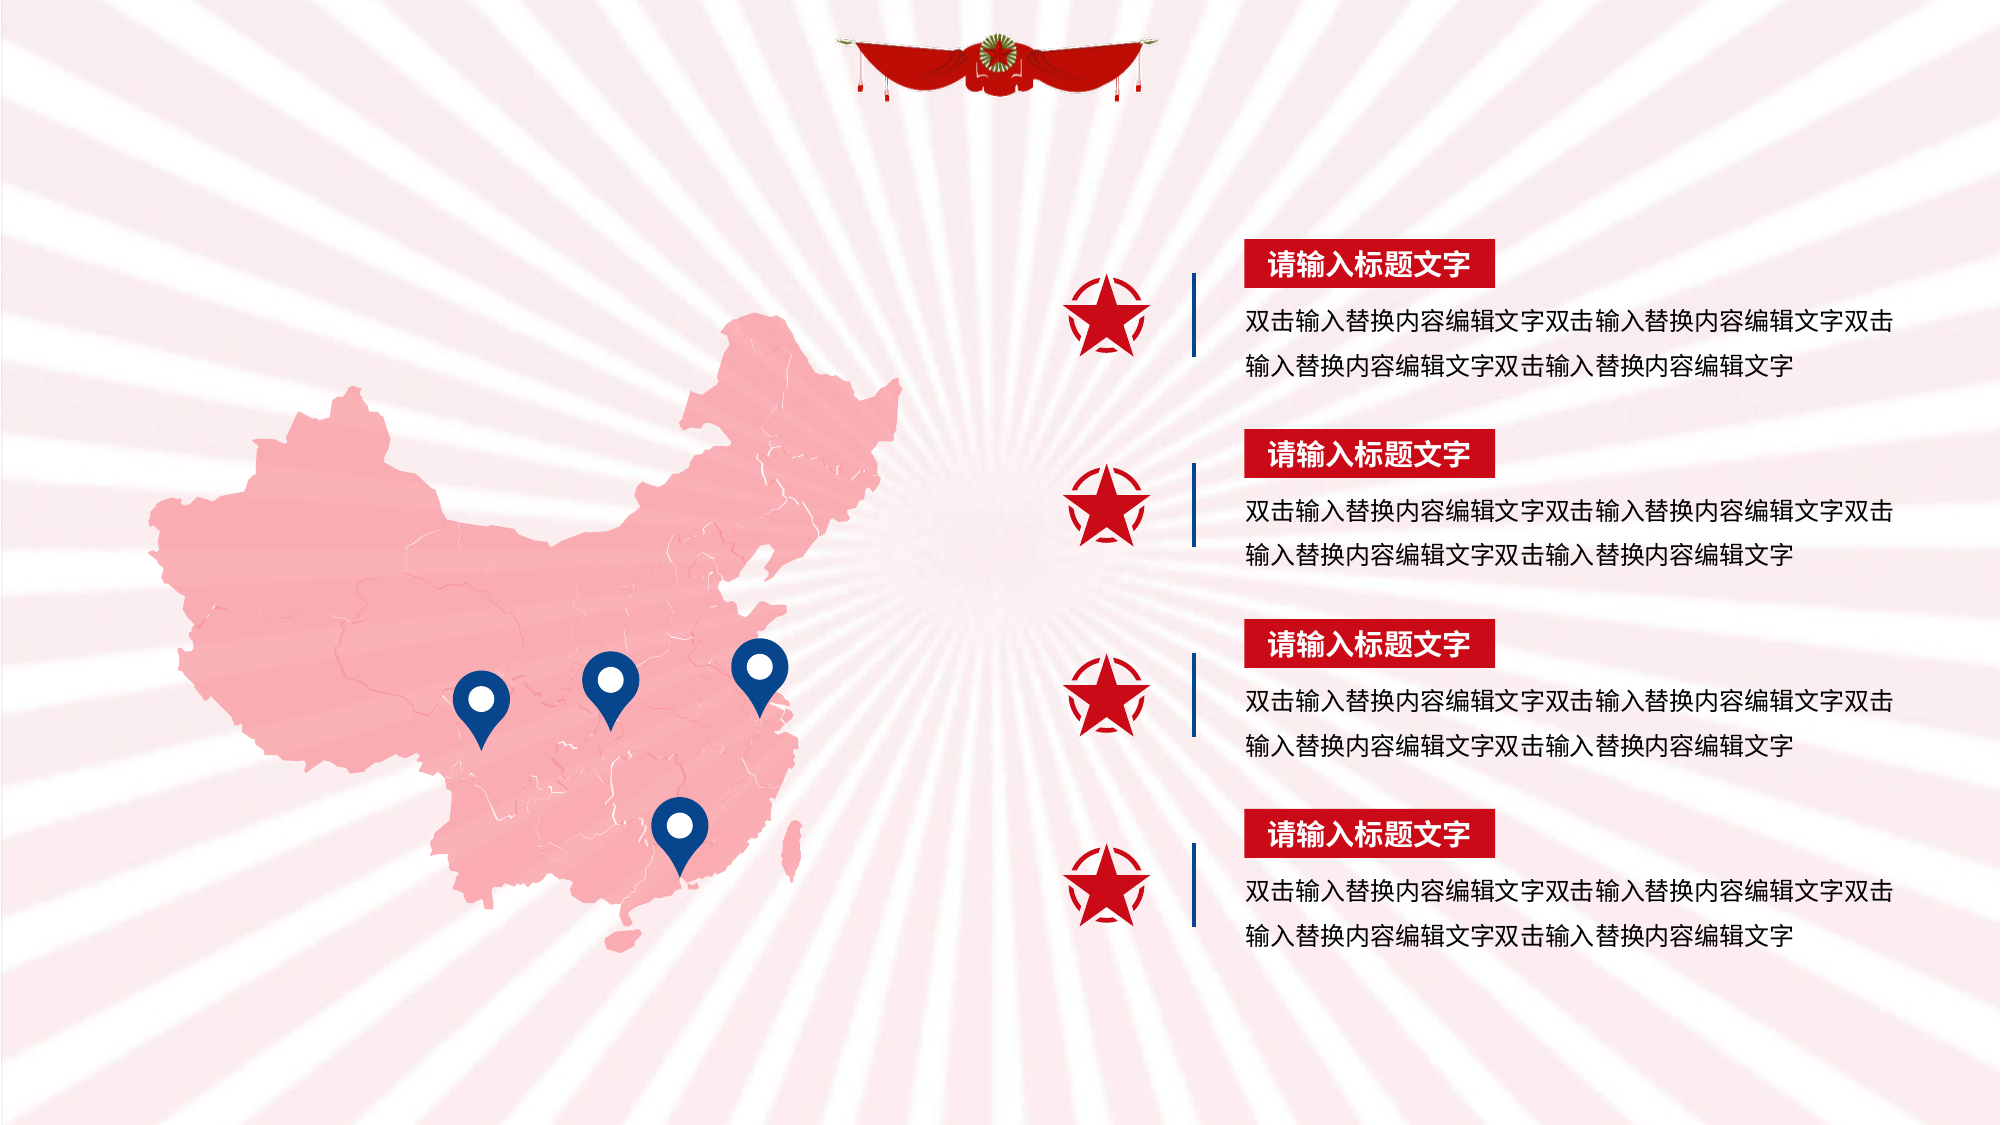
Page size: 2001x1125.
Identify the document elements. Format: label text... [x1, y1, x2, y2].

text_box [148, 313, 903, 954]
text_box 请输入标题文字 [1243, 618, 1496, 669]
text_box 双击输入替换内容编辑文字双击输入替换内容编辑文字双击输入替换内容编辑文字双击输入替换内容编辑文字 [1230, 472, 1919, 578]
text_box [1062, 463, 1151, 547]
text_box 请输入标题文字 [1243, 238, 1496, 289]
text_box 双击输入替换内容编辑文字双击输入替换内容编辑文字双击输入替换内容编辑文字双击输入替换内容编辑文字 [1230, 662, 1919, 768]
text_box 双击输入替换内容编辑文字双击输入替换内容编辑文字双击输入替换内容编辑文字双击输入替换内容编辑文字 [1230, 282, 1919, 388]
text_box [1062, 273, 1151, 357]
text_box 双击输入替换内容编辑文字双击输入替换内容编辑文字双击输入替换内容编辑文字双击输入替换内容编辑文字 [1230, 852, 1919, 958]
text_box 请输入标题文字 [1243, 428, 1496, 479]
text_box 请输入标题文字 [1243, 808, 1496, 859]
text_box [1062, 653, 1151, 737]
picture [3, 1, 2000, 1125]
text_box [1062, 843, 1151, 927]
